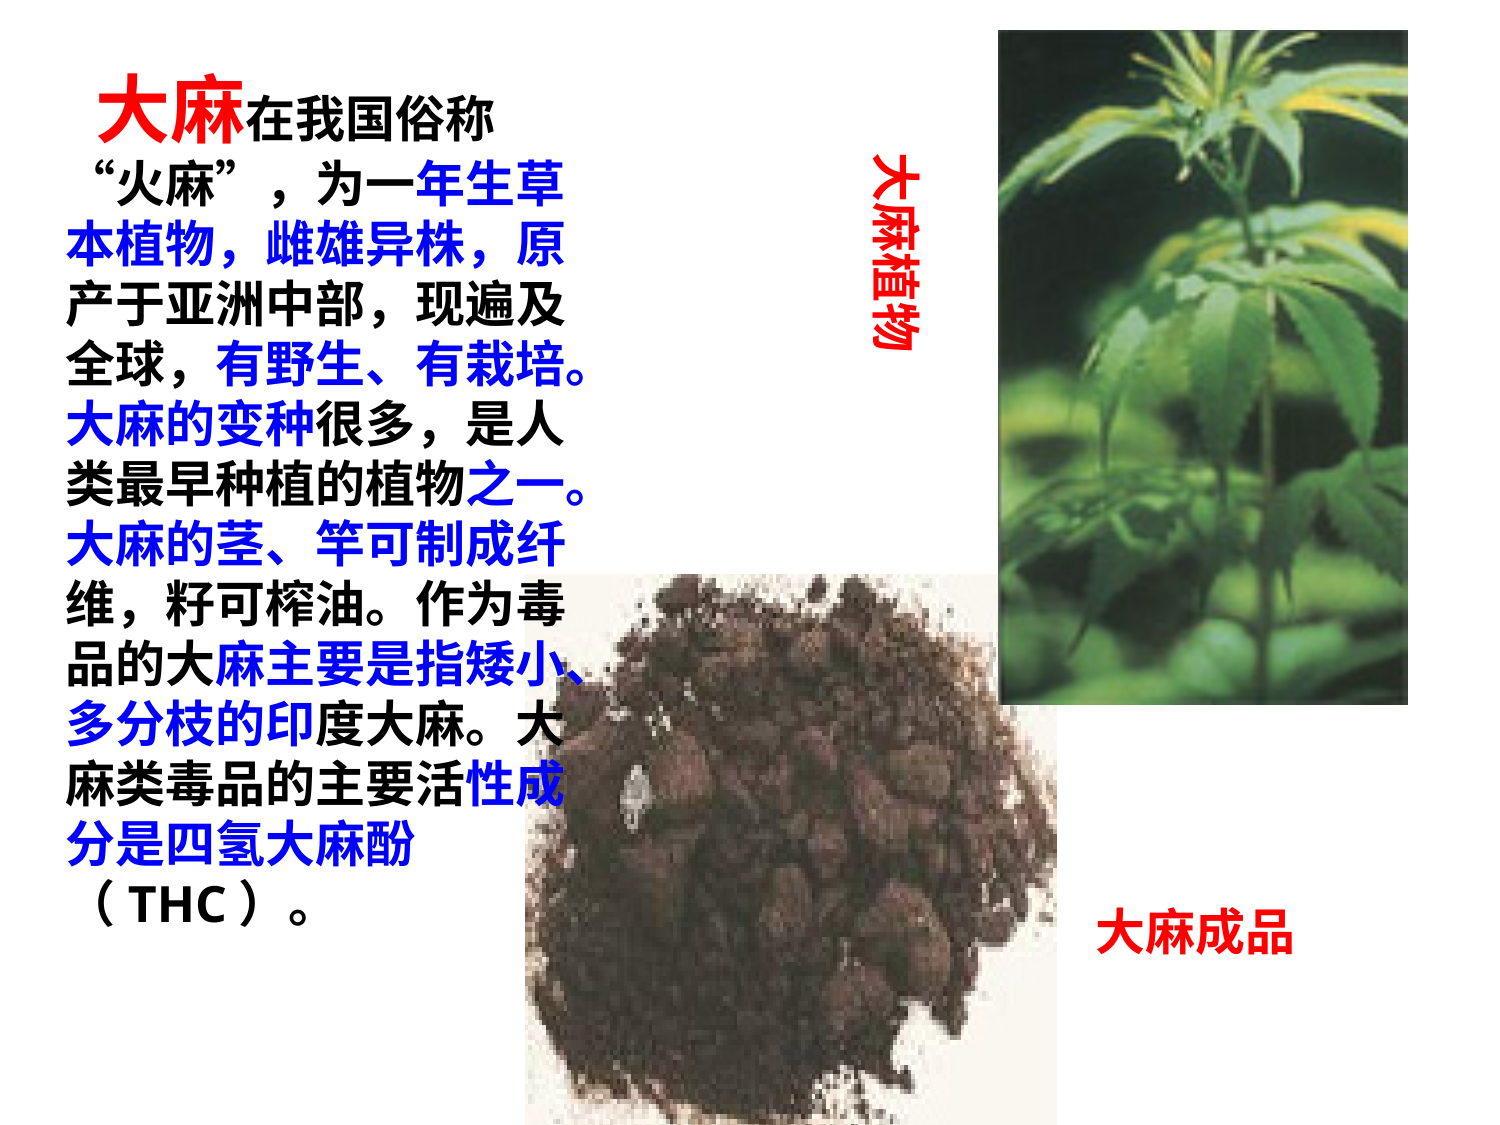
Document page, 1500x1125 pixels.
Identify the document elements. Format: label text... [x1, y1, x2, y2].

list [525, 574, 1057, 1125]
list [998, 30, 1408, 705]
text_box 大麻成品 [1080, 893, 1382, 968]
list 大麻在我国俗称“火麻”，为一年生草本植物，雌雄异株，原产于亚洲中部，现遍及全球，有野生、有栽培。大麻的变种很多，是人类最早种植的植物之一。大麻的茎、竿可制成纤维，籽可榨油。作为毒品的大麻主要是指矮小、多分枝的印度大麻。大麻类毒品的主要活性成分是四氢大麻酚（THC）。 [0, 54, 585, 1095]
text_box 大麻植物 [844, 137, 935, 405]
